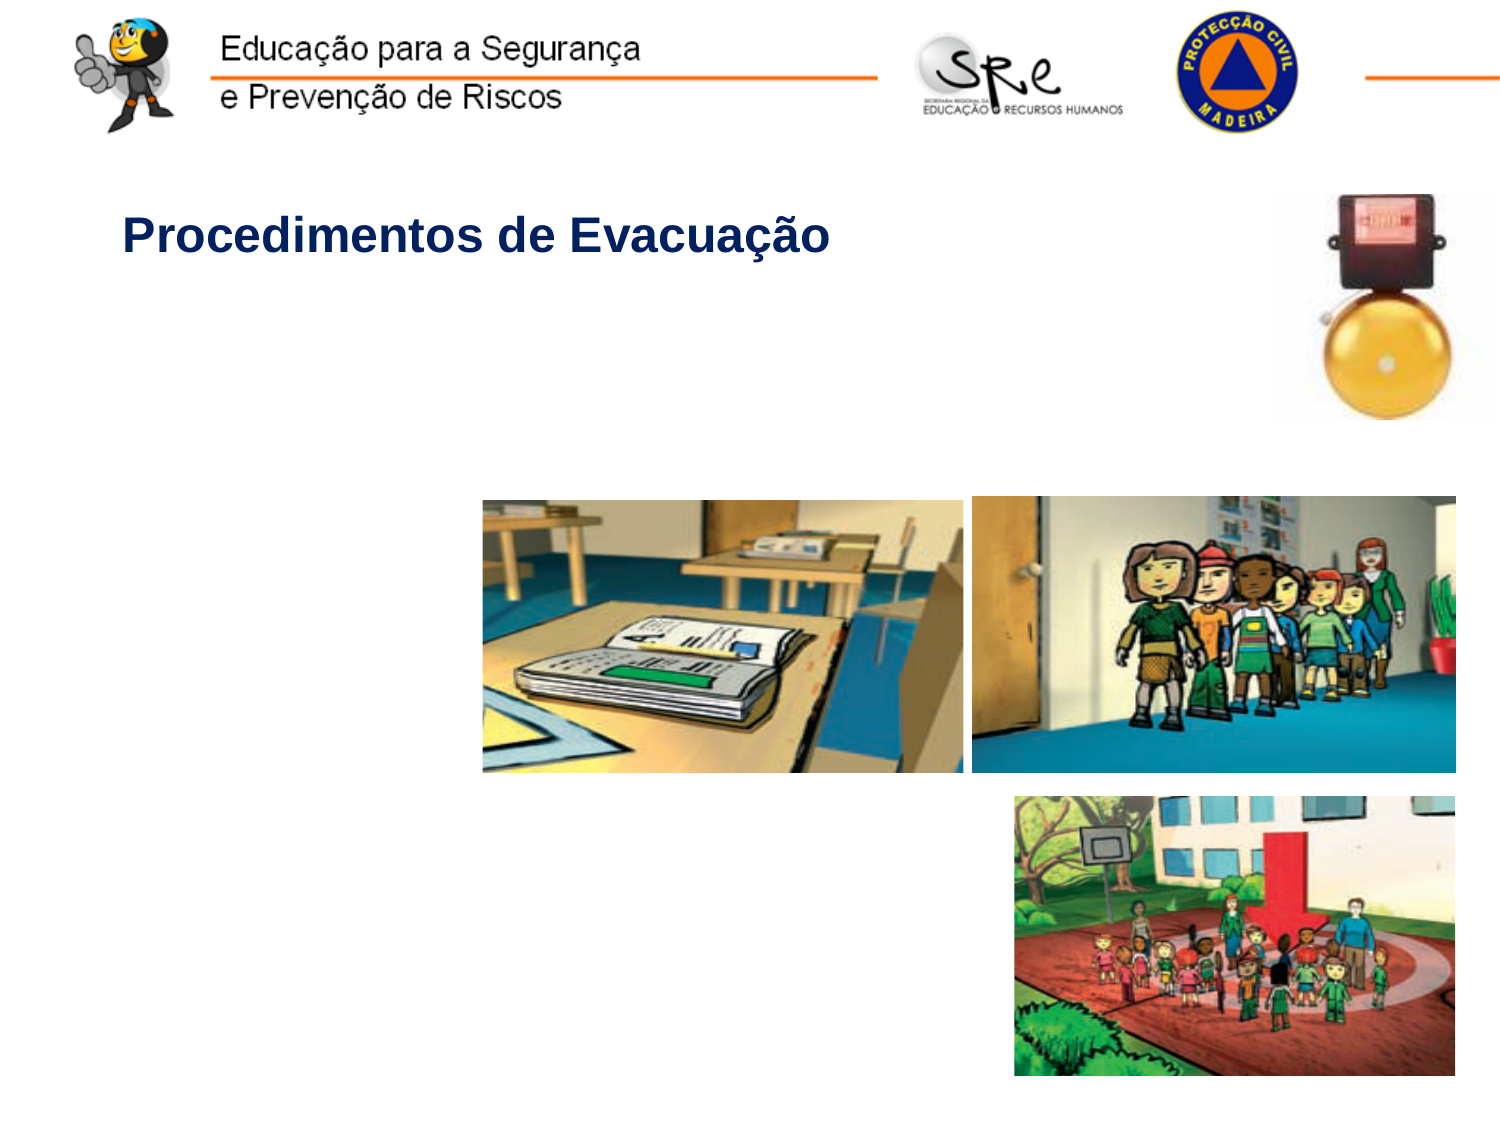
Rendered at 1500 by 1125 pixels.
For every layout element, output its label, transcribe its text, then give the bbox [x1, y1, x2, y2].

picture [0, 0, 1500, 1125]
text_box Procedimentos de Evacuação [108, 194, 846, 270]
